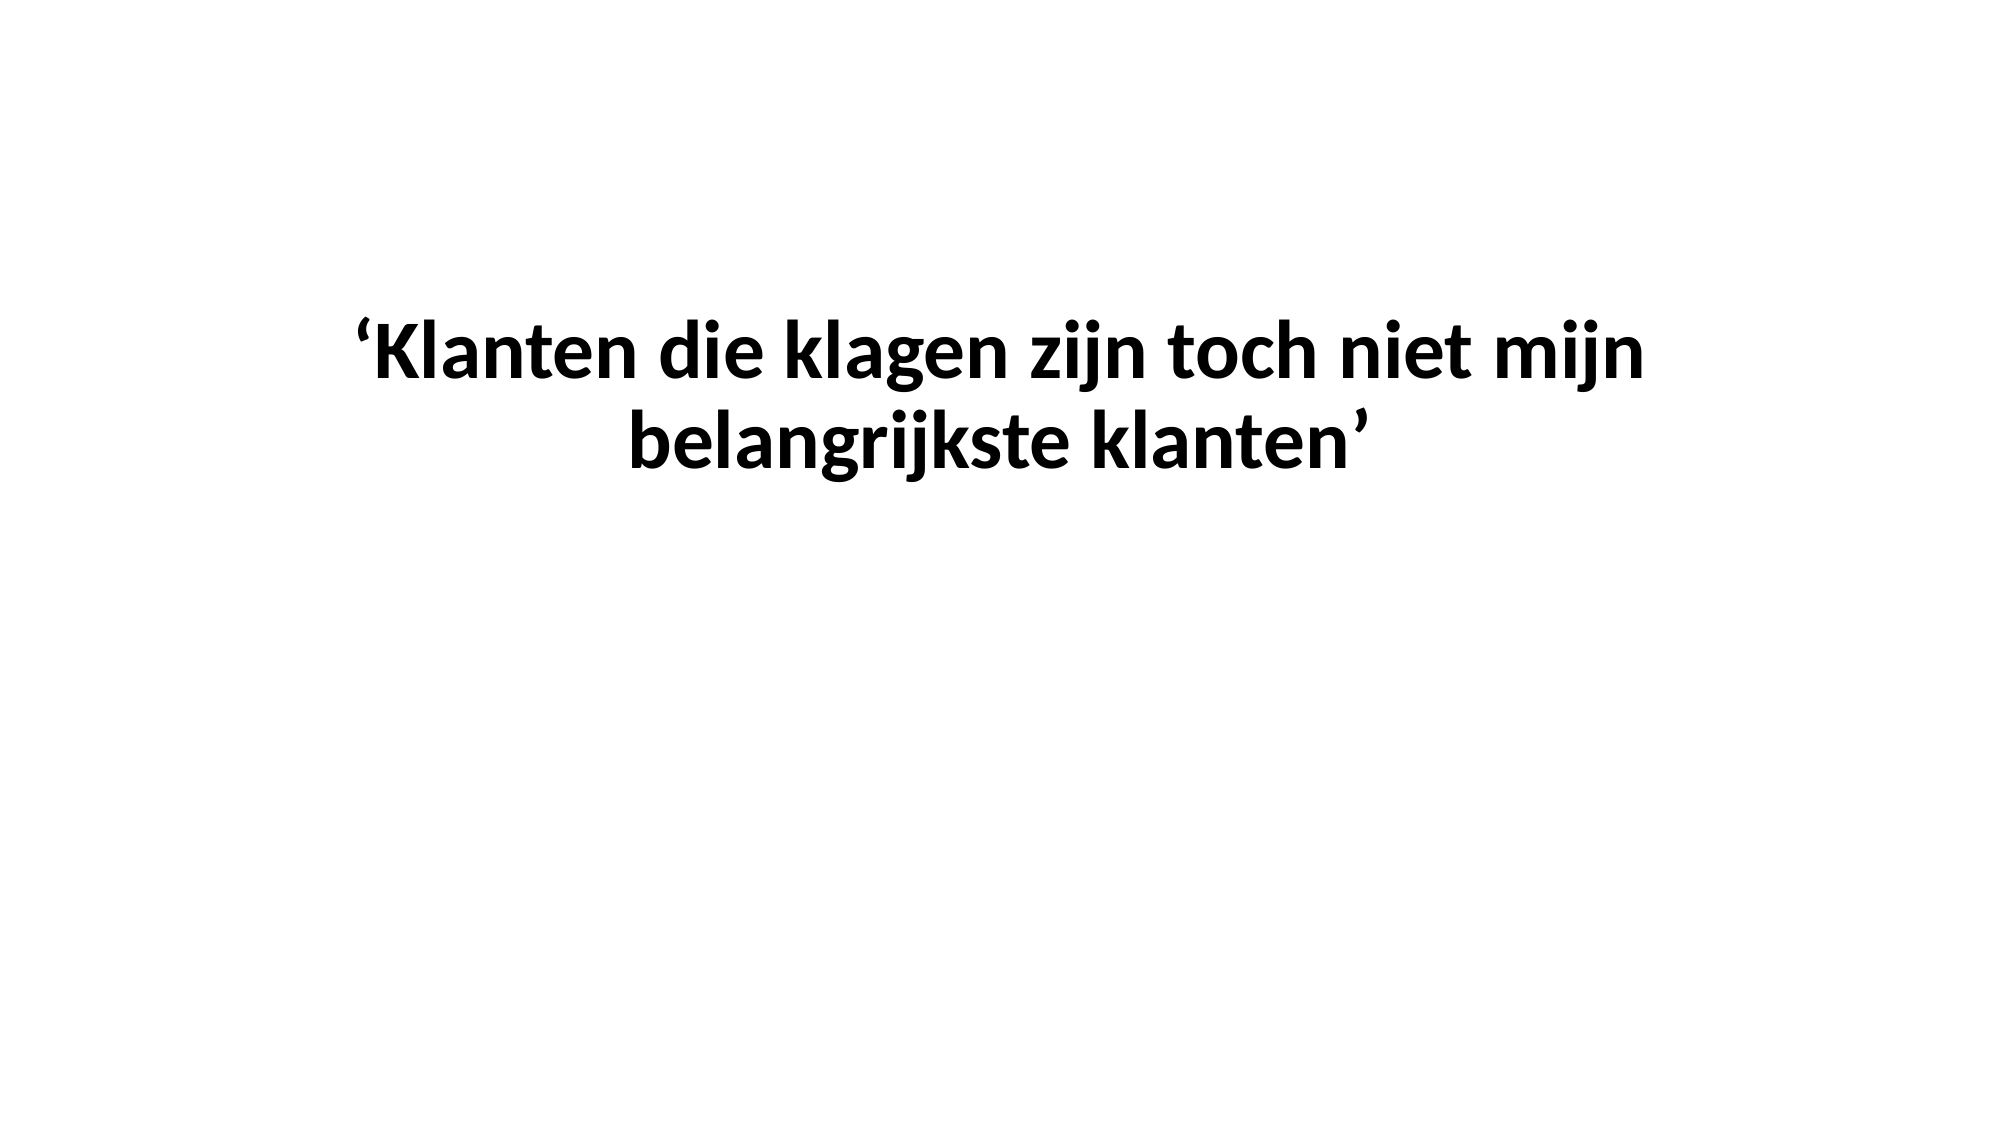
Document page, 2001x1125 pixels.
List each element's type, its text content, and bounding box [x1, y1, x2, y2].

list ‘Klanten die klagen zijn toch niet mijn belangrijkste klanten’ [137, 299, 1863, 1014]
